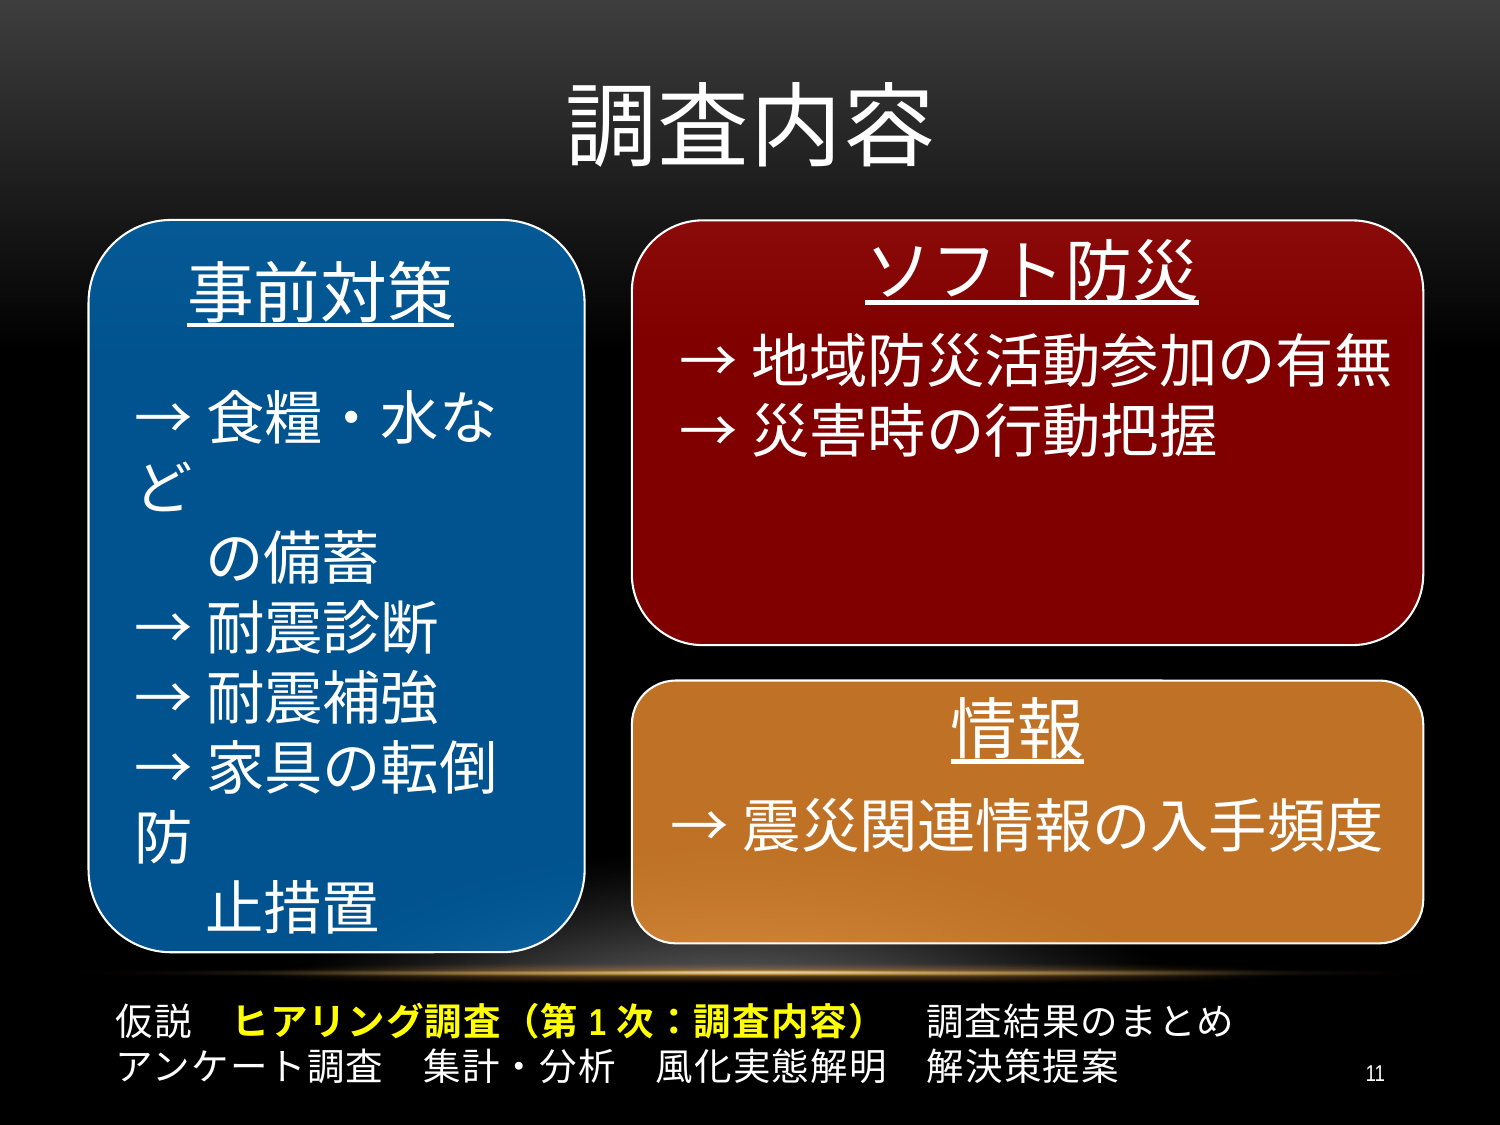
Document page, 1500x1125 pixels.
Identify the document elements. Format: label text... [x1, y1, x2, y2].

title 調査内容 [100, 78, 1401, 186]
text_box 事前対策 [172, 243, 516, 339]
text_box →地域防災活動参加の有無 →災害時の行動把握 [664, 317, 1415, 472]
text_box [630, 219, 1425, 647]
footer 仮説 ヒアリング調査（第1次：調査内容） 調査結果のまとめ アンケート調査 集計・分析 風化実態解明 解決策提案 [100, 975, 1459, 1111]
text_box ソフト防災 [850, 221, 1229, 316]
text_box 情報 [935, 679, 1119, 775]
text_box →食糧・水など の備蓄 →耐震診断 →耐震補強 →家具の転倒防 止措置 [119, 373, 569, 975]
text_box →震災関連情報の入手頻度 [655, 781, 1412, 867]
text_box [630, 679, 1425, 945]
picture [0, 0, 1500, 1125]
text_box [87, 219, 586, 935]
